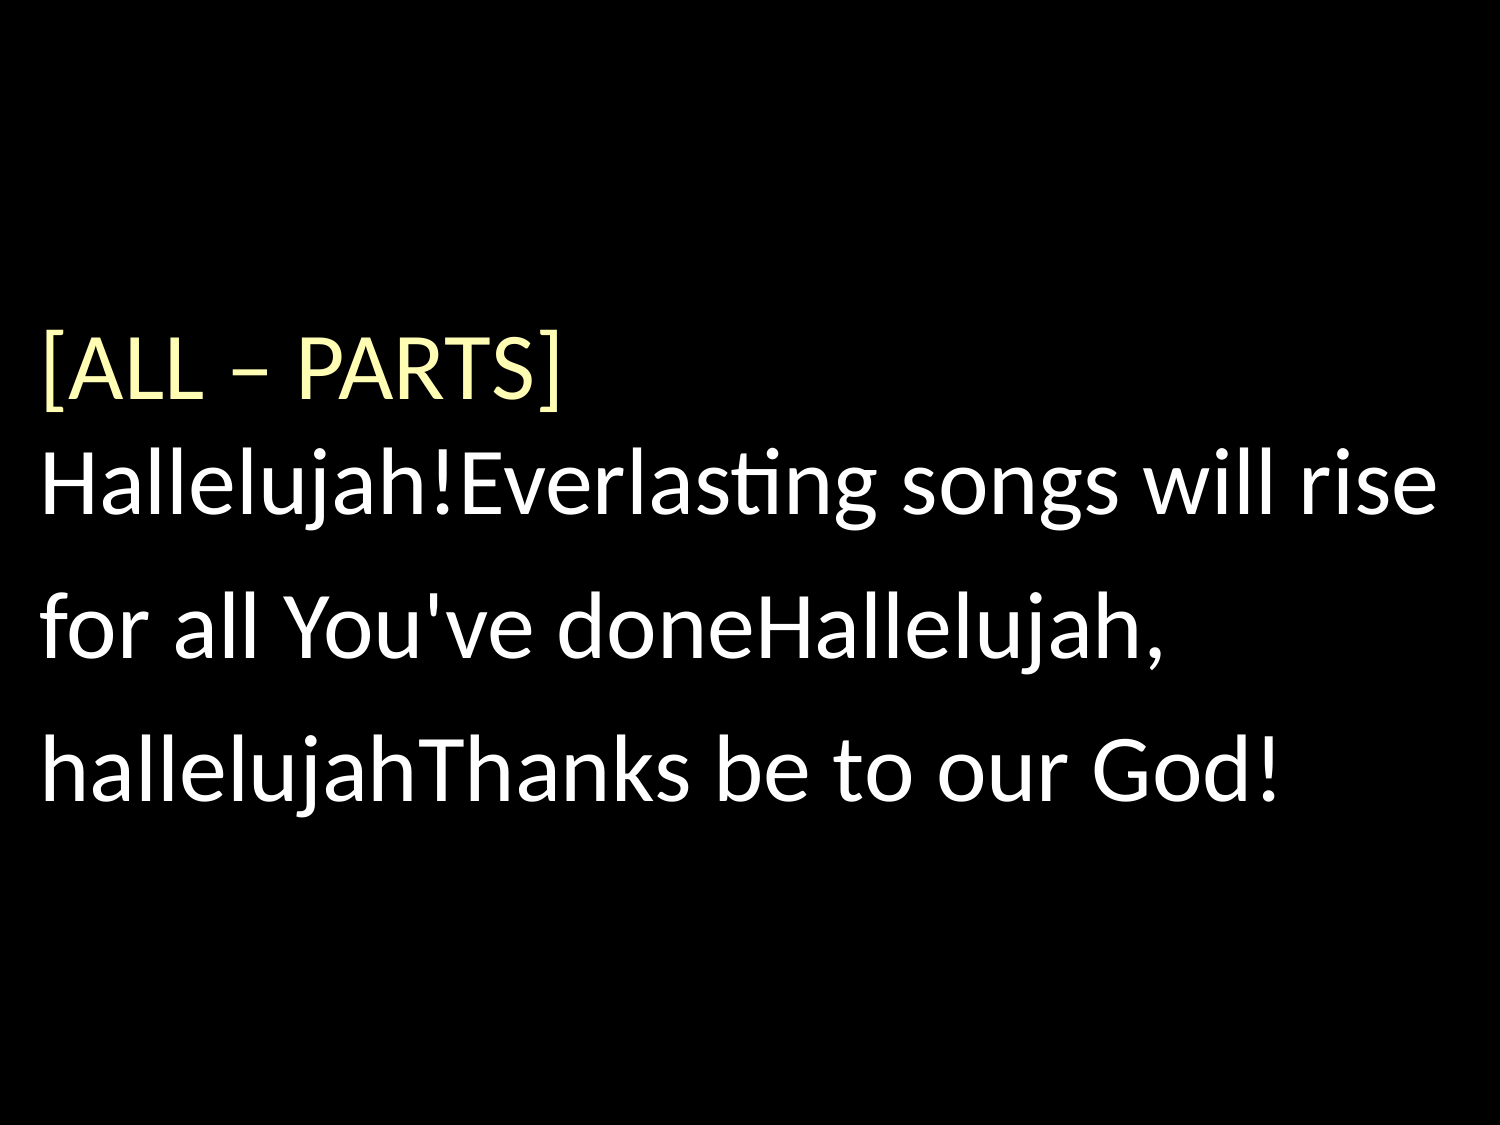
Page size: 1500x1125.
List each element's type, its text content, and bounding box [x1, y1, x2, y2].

text_box [ALL – PARTS] Hallelujah! Everlasting songs will rise for all You've done Hallelujah, hallelujah Thanks be to our God! [24, 24, 1475, 1100]
